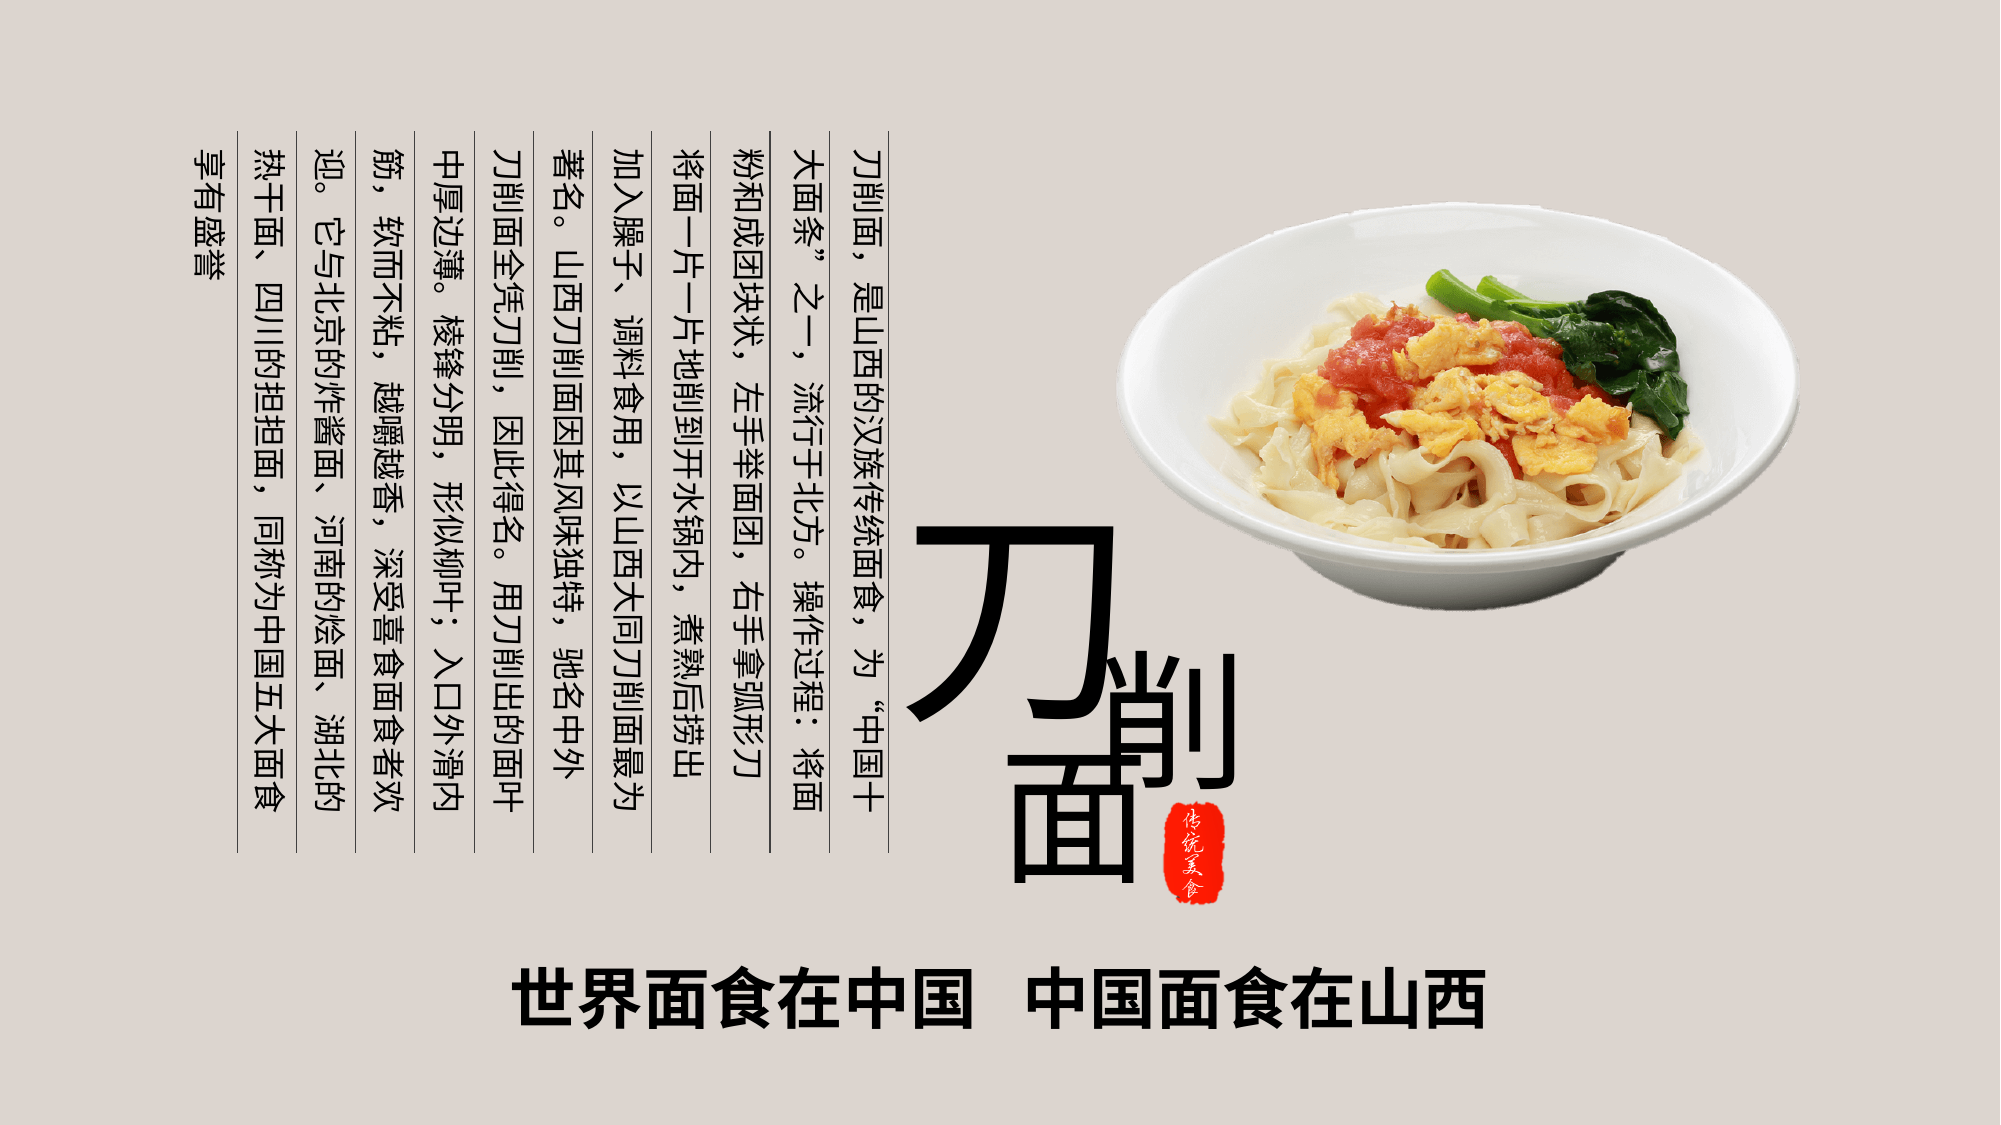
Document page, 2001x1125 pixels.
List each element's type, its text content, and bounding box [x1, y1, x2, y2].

text_box 面 [984, 713, 1145, 909]
text_box 世界面食在中国 中国面食在山西 [469, 949, 1531, 1045]
text_box 刀削面，是山西的汉族传统面食，为“中国十大面条”之一，流行于北方。操作过程：将面粉和成团块状，左手举面团，右手拿弧形刀 将面一片一片地削到开水锅内，煮熟后捞出 加入臊子、调料食用，以山西大同刀削面最为著名。山西刀削面因其风味独特，驰名中外 刀削面全凭刀削，因此得名。用刀削出的面叶中厚边薄。棱锋分明，形似柳叶；入口外滑内筋，软而不粘，越嚼越香，深受喜食面食者欢迎。它与北京的炸酱面、河南的烩面、湖北的热干面、四川的担担面，同称为中国五大面食享有盛誉 [159, 133, 917, 859]
picture [1145, 785, 1256, 922]
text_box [237, 131, 889, 854]
picture [1022, 110, 1887, 687]
text_box 刀 [889, 455, 1082, 758]
text_box 削 [1082, 687, 1263, 815]
